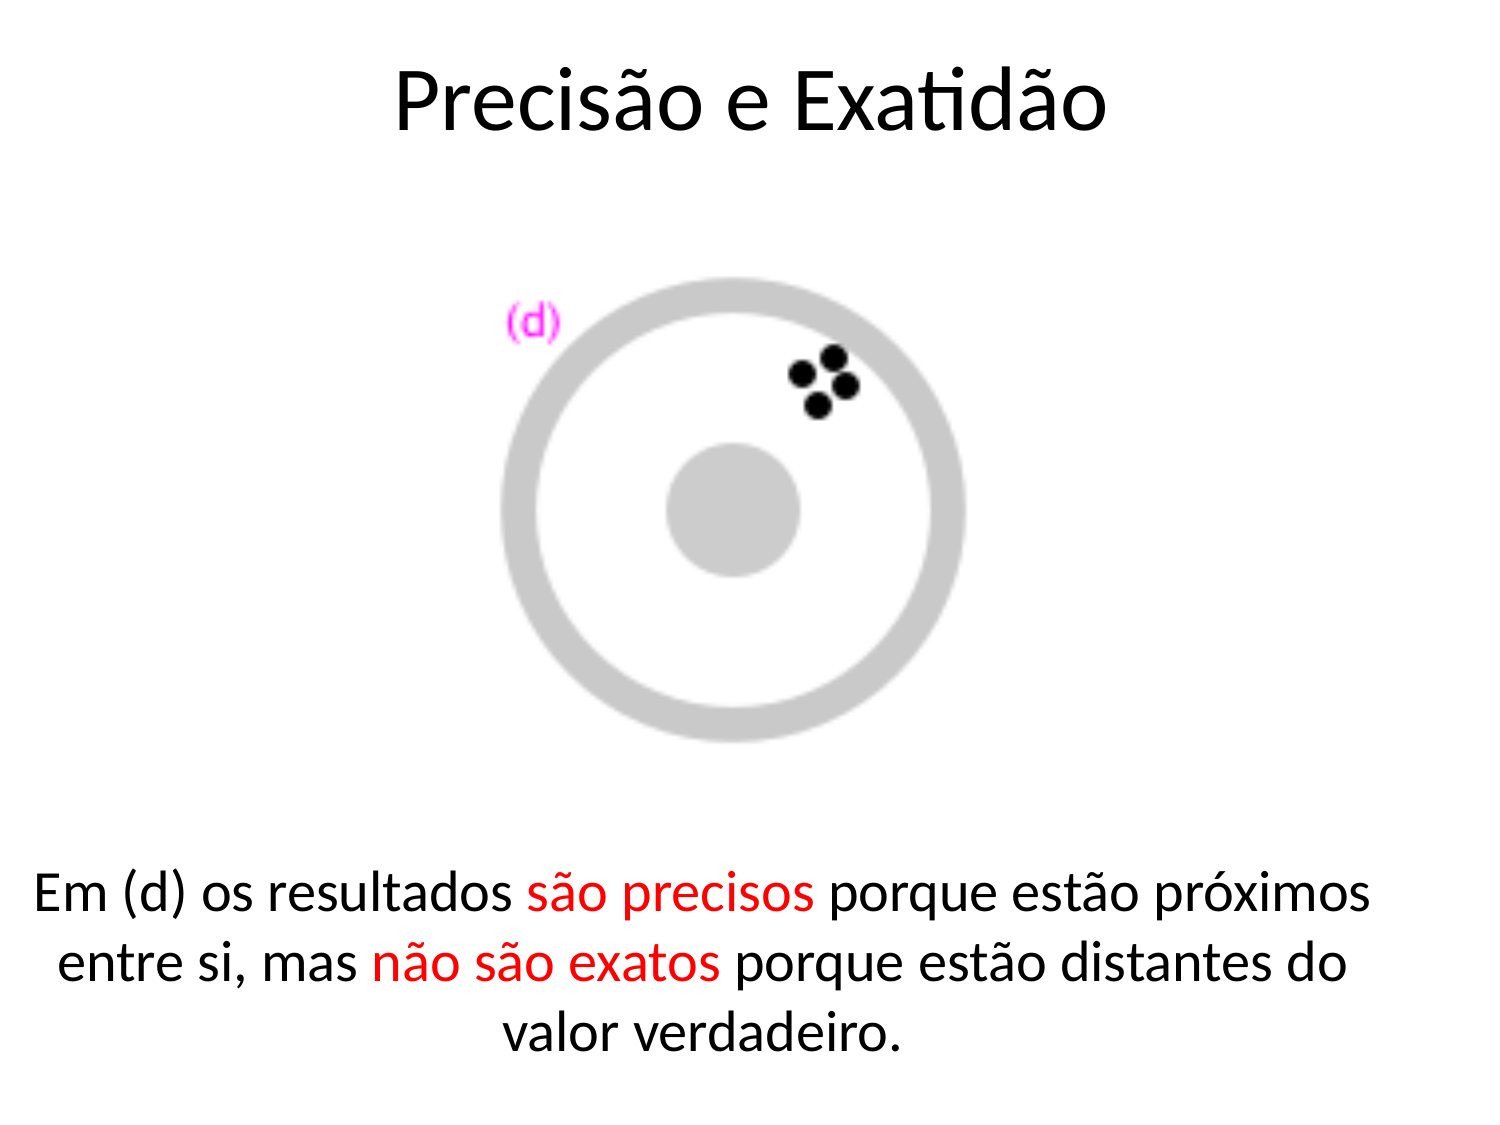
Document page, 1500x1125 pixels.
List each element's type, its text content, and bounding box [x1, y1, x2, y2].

title Precisão e Exatidão [76, 0, 1427, 188]
text_box Em (d) os resultados são precisos porque estão próximos entre si, mas não são exatos porque estão distantes do valor verdadeiro. [0, 846, 1406, 1071]
picture [419, 266, 1016, 769]
